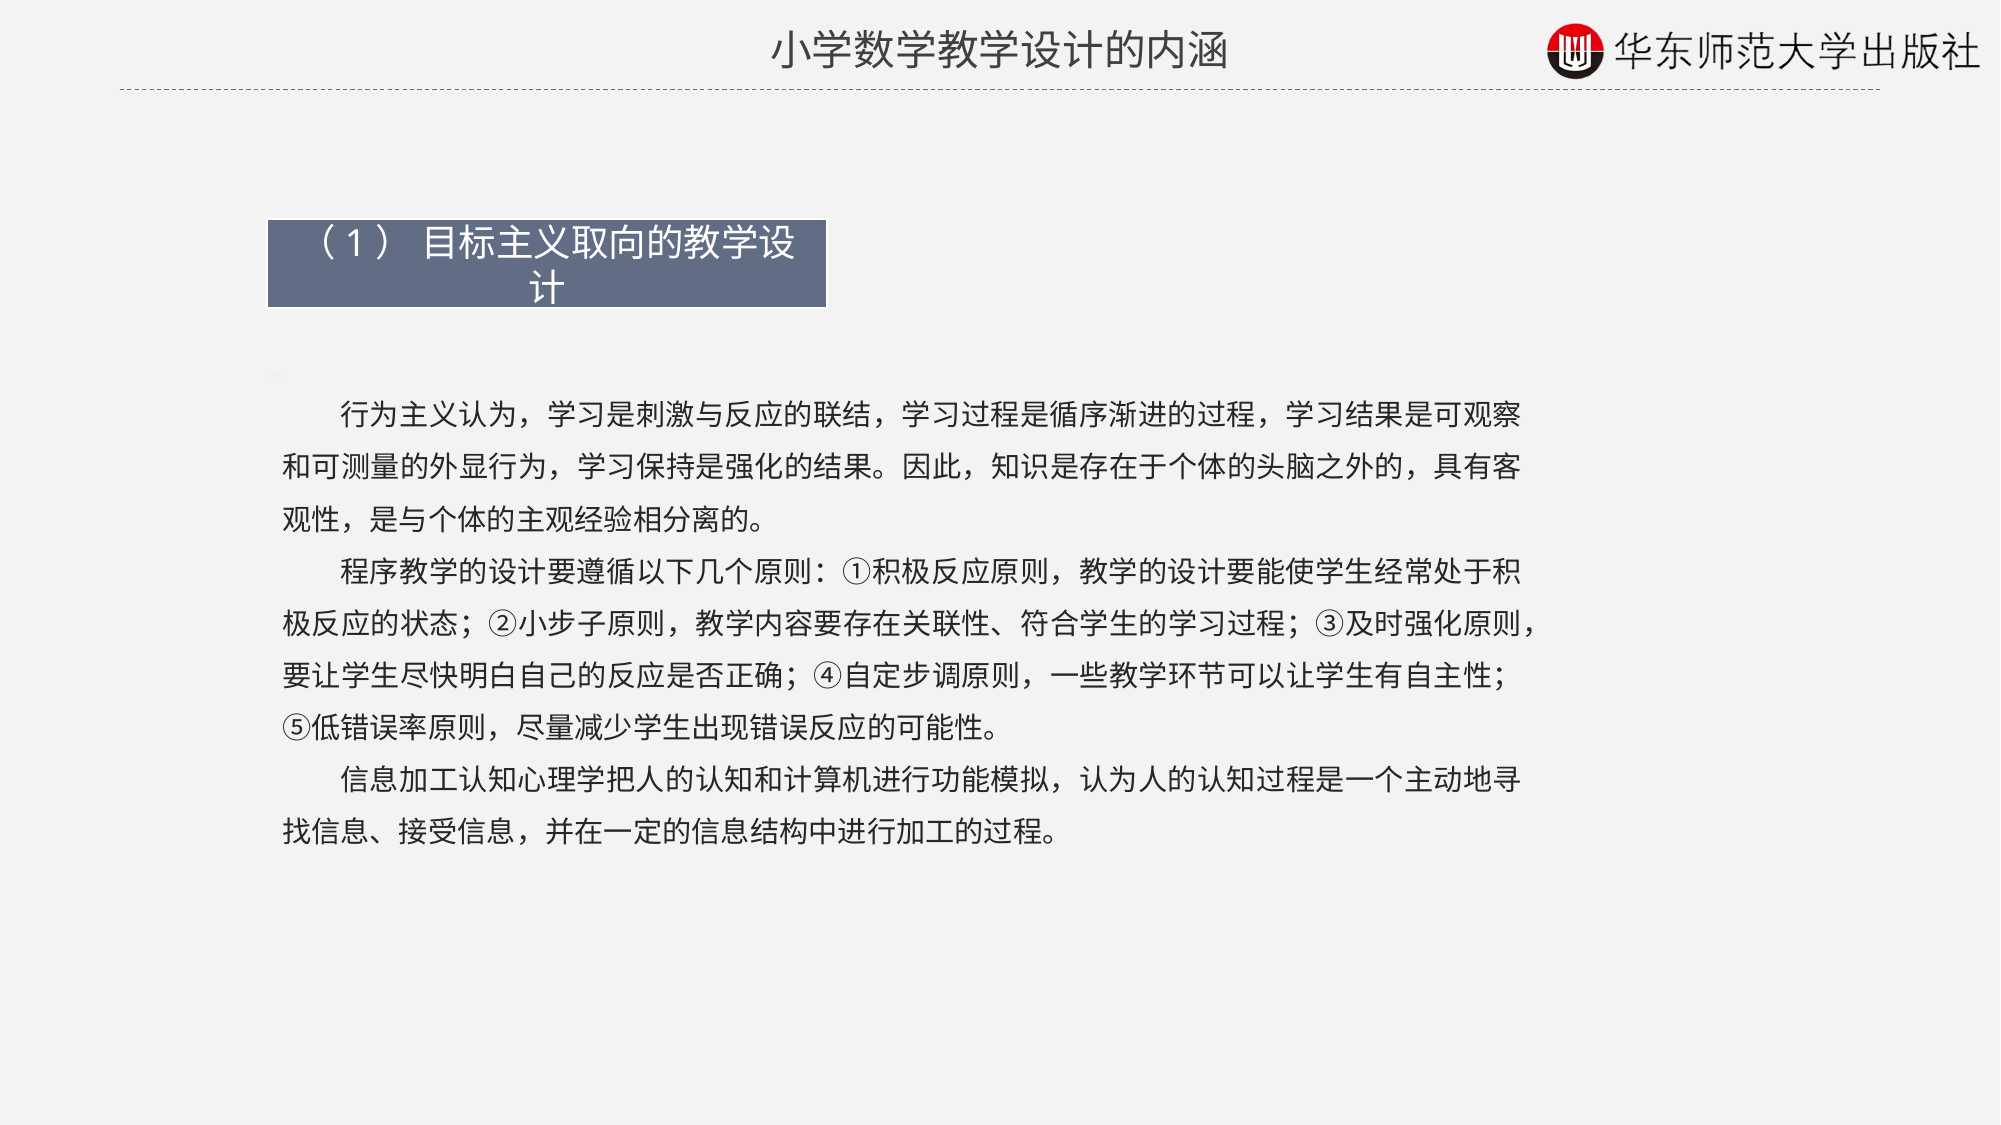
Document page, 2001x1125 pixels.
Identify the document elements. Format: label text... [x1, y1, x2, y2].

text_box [1536, 13, 1989, 83]
text_box （1） 目标主义取向的教学设计 [266, 218, 828, 309]
text_box 行为主义认为，学习是刺激与反应的联结，学习过程是循序渐进的过程，学习结果是可观察和可测量的外显行为，学习保持是强化的结果。因此，知识是存在于个体的头脑之外的，具有客观性，是与个体的主观经验相分离的。 程序教学的设计要遵循以下几个原则：①积极反应原则，教学的设计要能使学生经常处于积极反应的状态；②小步子原则，教学内容要存在关联性、符合学生的学习过程；③及时强化原则，要让学生尽快明白自己的反应是否正确；④自定步调原则，一些教学环节可以让学生有自主性；⑤低错误率原则，尽量减少学生出现错误反应的可能性。 信息加工认知心理学把人的认知和计算机进行功能模拟，认为人的认知过程是一个主动地寻找信息、接受信息，并在一定的信息结构中进行加工的过程。 [267, 372, 1537, 856]
text_box 小学数学教学设计的内涵 [680, 23, 1320, 74]
